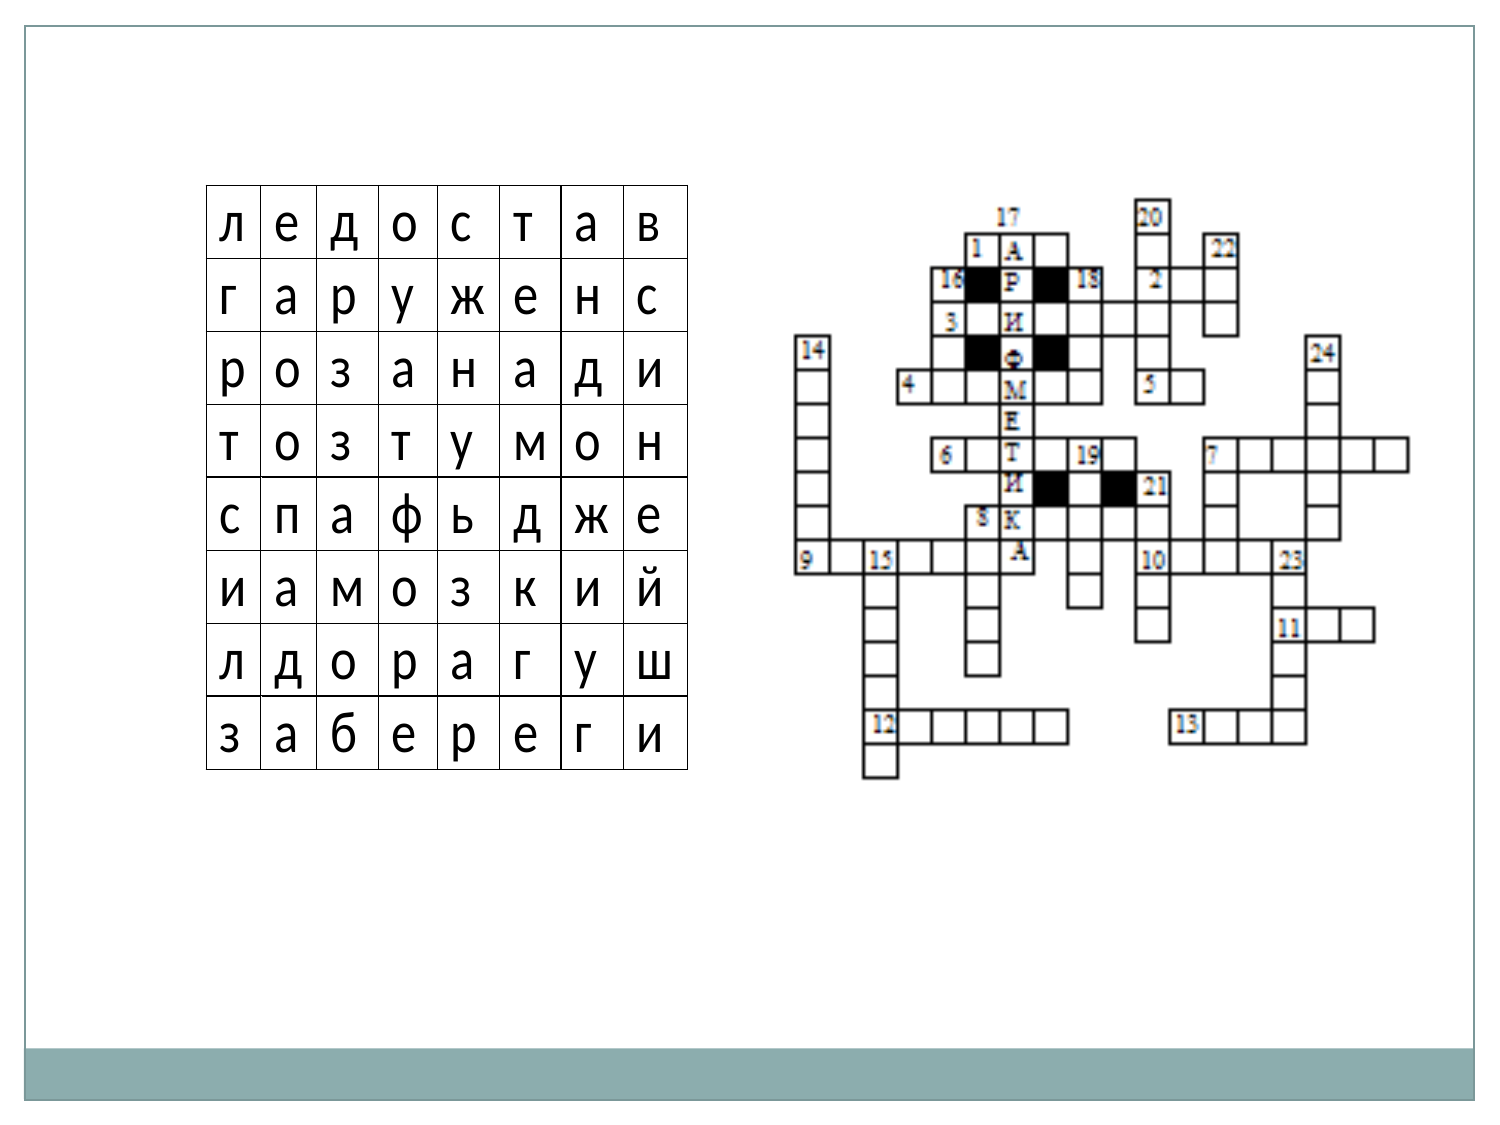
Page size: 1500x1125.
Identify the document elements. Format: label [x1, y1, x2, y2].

picture [182, 184, 1426, 799]
